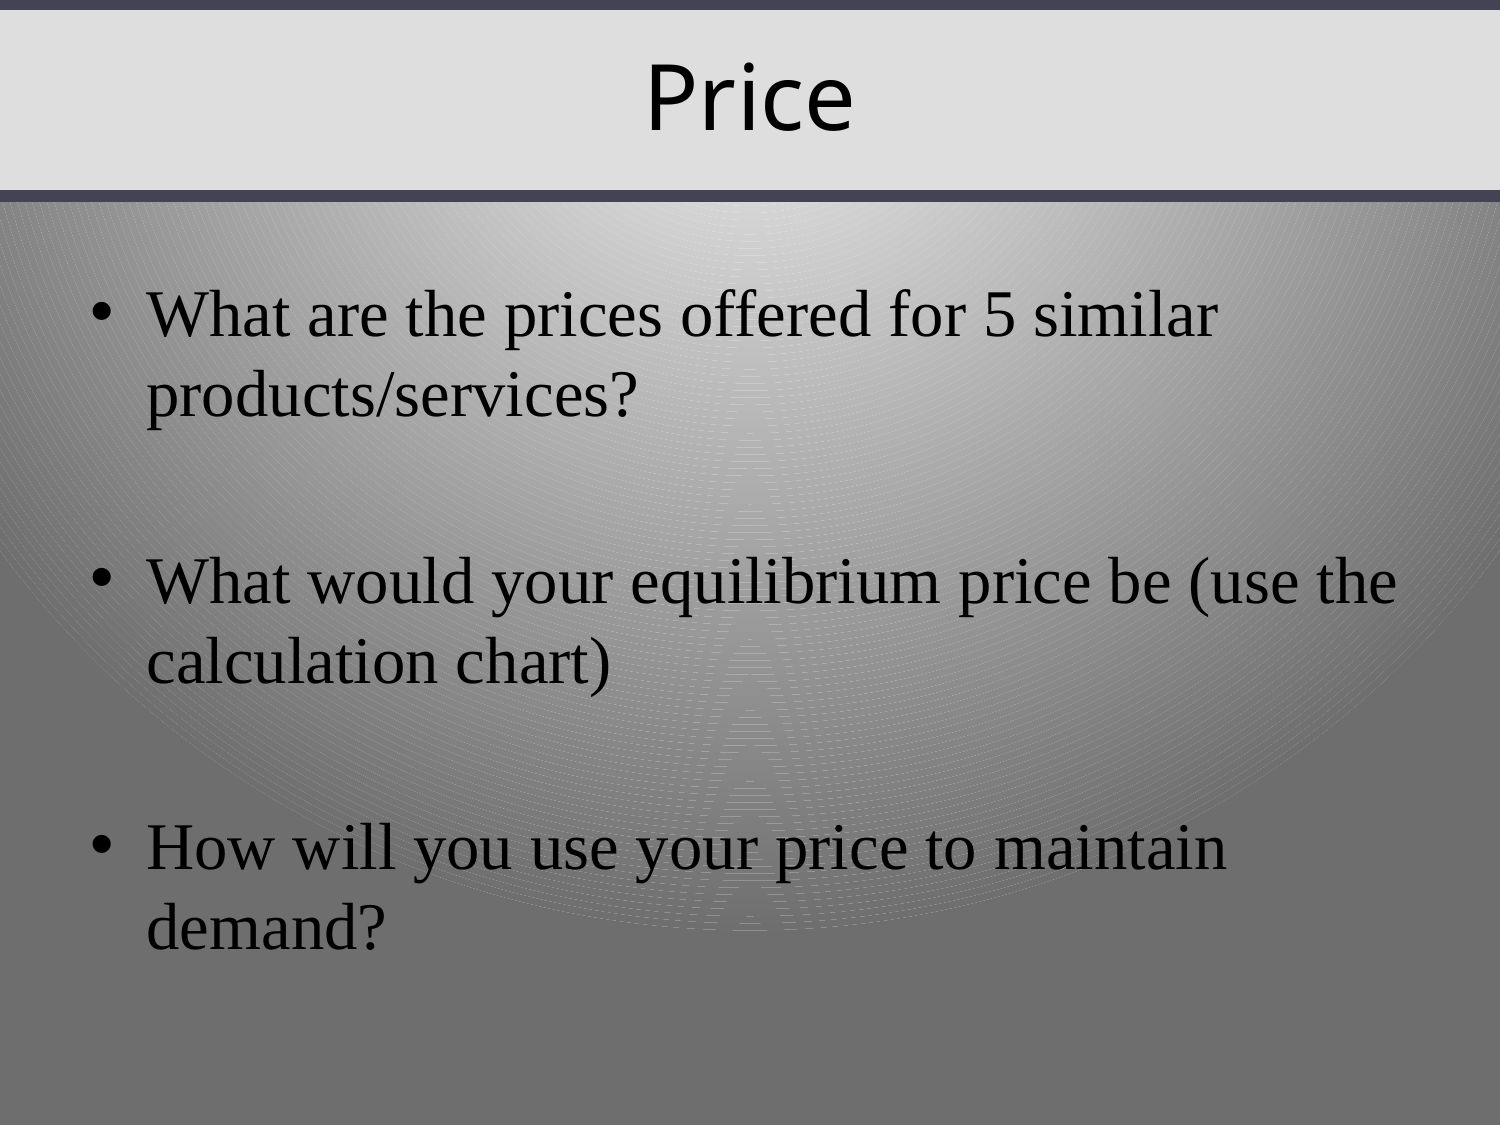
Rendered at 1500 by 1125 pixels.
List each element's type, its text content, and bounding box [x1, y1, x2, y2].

list What are the prices offered for 5 similar products/services? What would your equilibrium price be (use the calculation chart) How will you use your price to maintain demand? [75, 262, 1425, 1005]
title Price [75, 0, 1425, 188]
